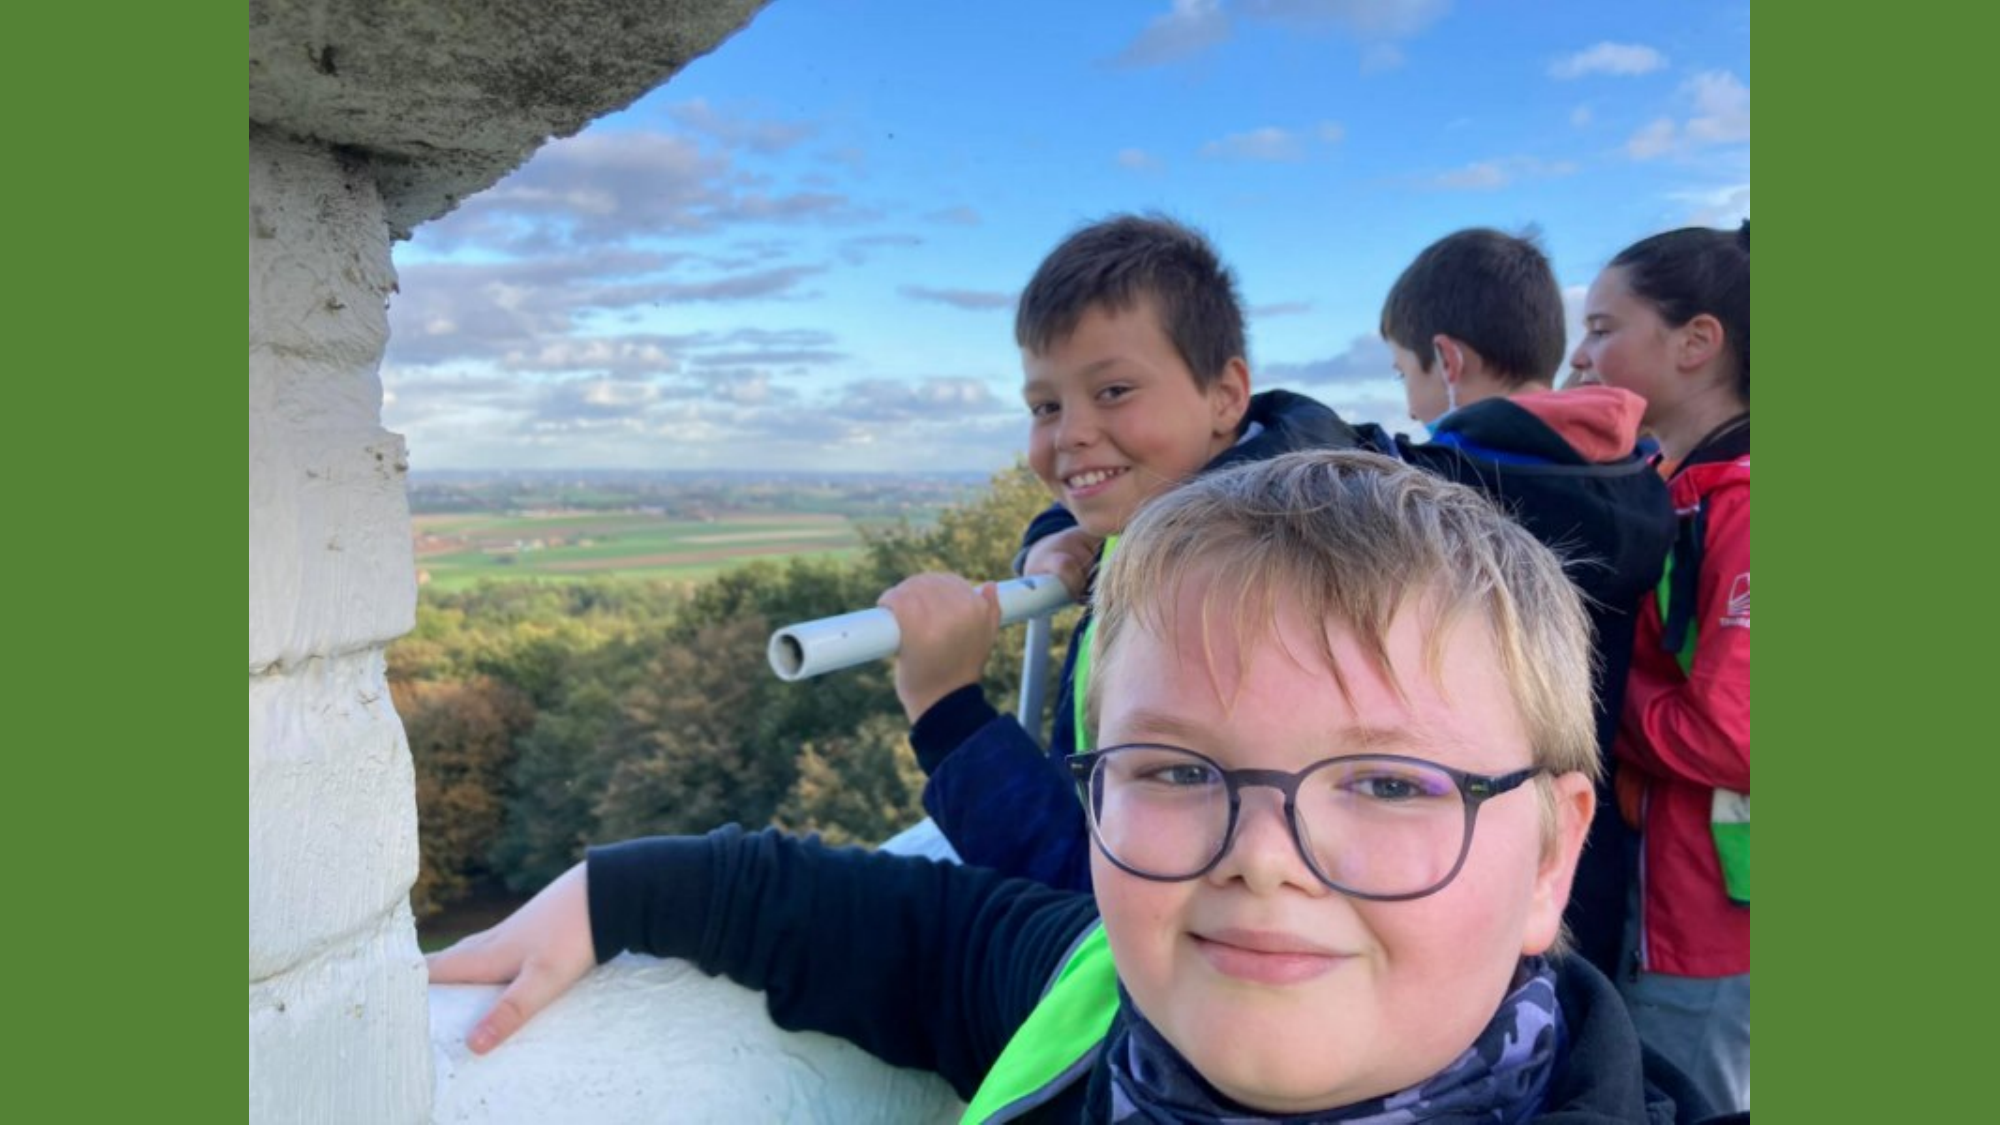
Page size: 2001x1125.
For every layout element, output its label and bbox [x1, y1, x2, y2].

picture [249, 0, 1750, 1125]
